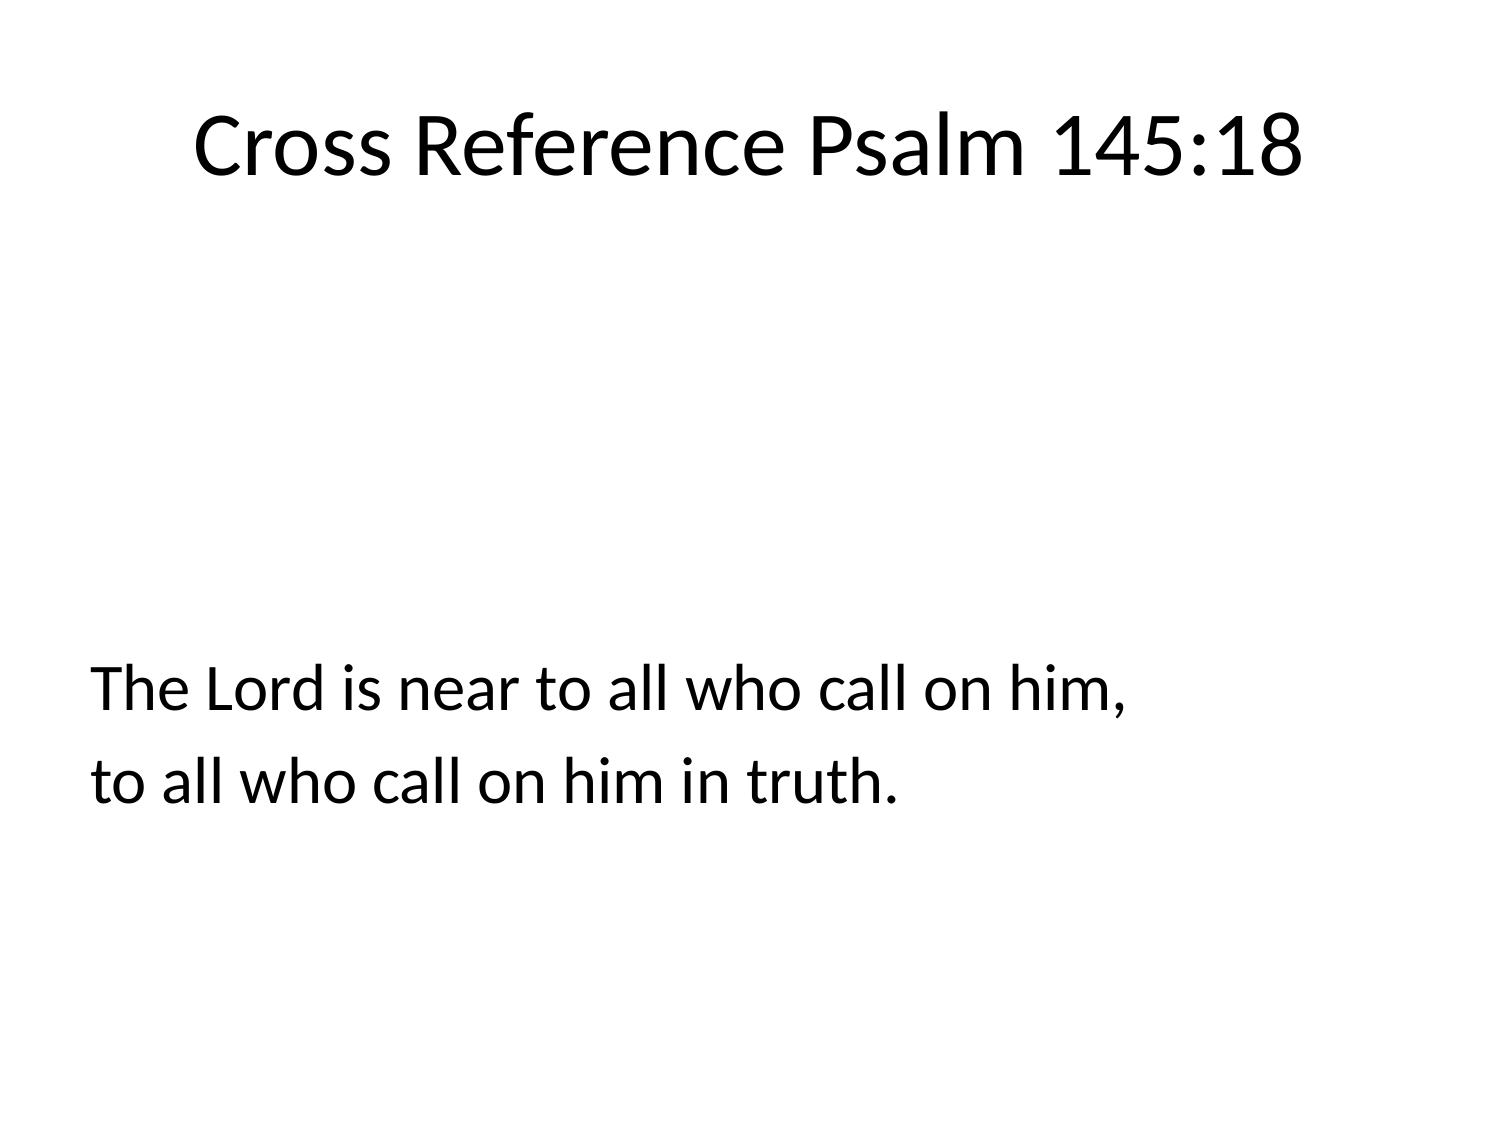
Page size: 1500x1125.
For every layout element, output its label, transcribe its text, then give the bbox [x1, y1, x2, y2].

title Cross Reference Psalm 145:18 [75, 45, 1425, 233]
list The Lord is near to all who call on him, to all who call on him in truth. [75, 262, 1425, 1005]
